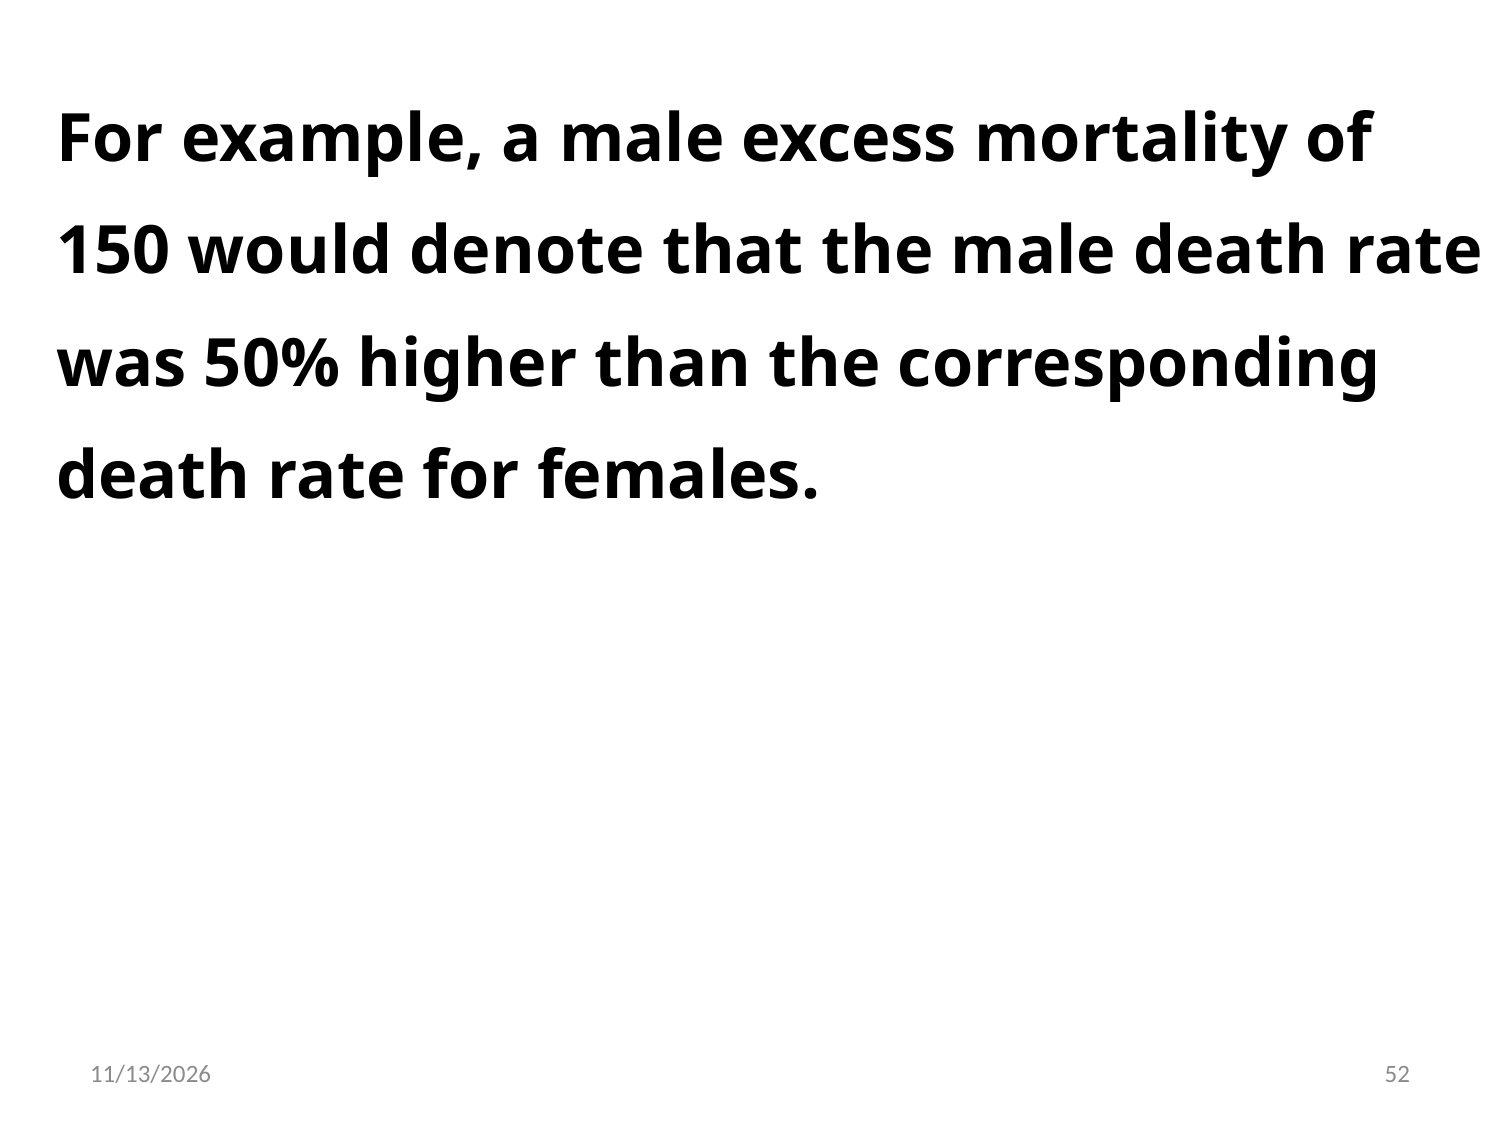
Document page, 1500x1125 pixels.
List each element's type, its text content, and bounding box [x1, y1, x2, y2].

text_box For example, a male excess mortality of 150 would denote that the male death rate was 50% higher than the corresponding death rate for females. [41, 54, 1500, 520]
slide_number 52 [1074, 1042, 1425, 1103]
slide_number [75, 1042, 425, 1103]
